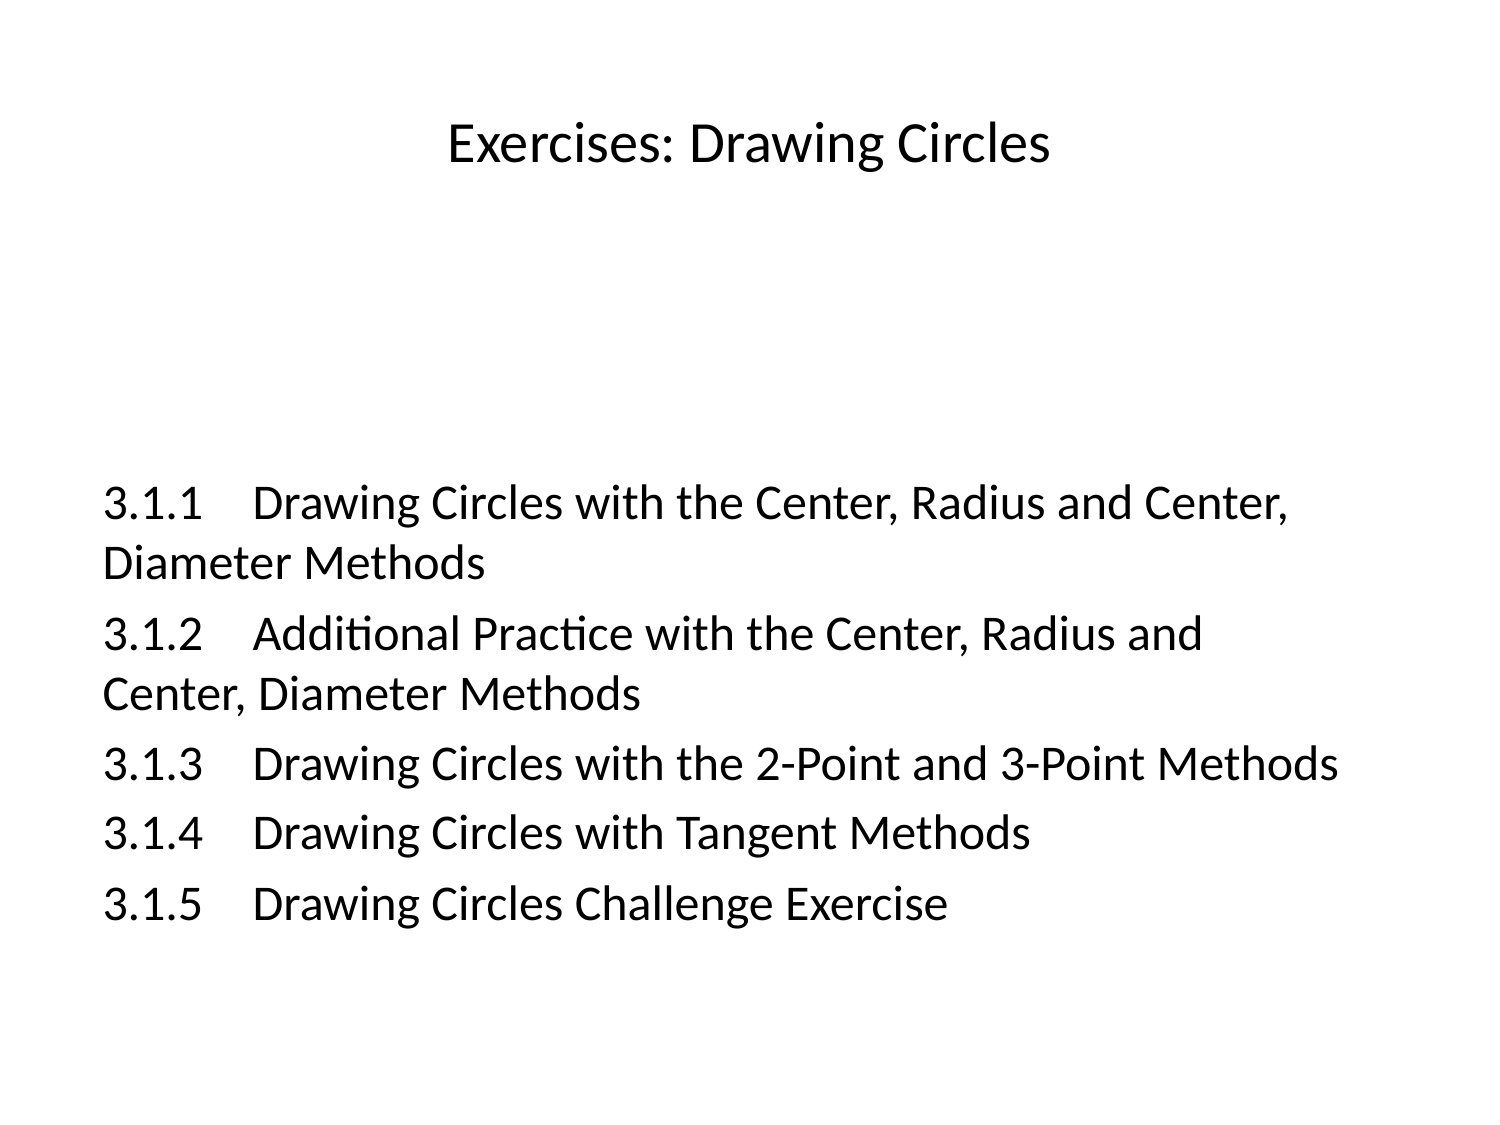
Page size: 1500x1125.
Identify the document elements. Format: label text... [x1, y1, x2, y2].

list 3.1.1 Drawing Circles with the Center, Radius and Center, Diameter Methods 3.1.2 Additional Practice with the Center, Radius and Center, Diameter Methods 3.1.3 Drawing Circles with the 2-Point and 3-Point Methods 3.1.4 Drawing Circles with Tangent Methods 3.1.5 Drawing Circles Challenge Exercise [87, 462, 1363, 1025]
title Exercises: Drawing Circles [75, 45, 1425, 233]
